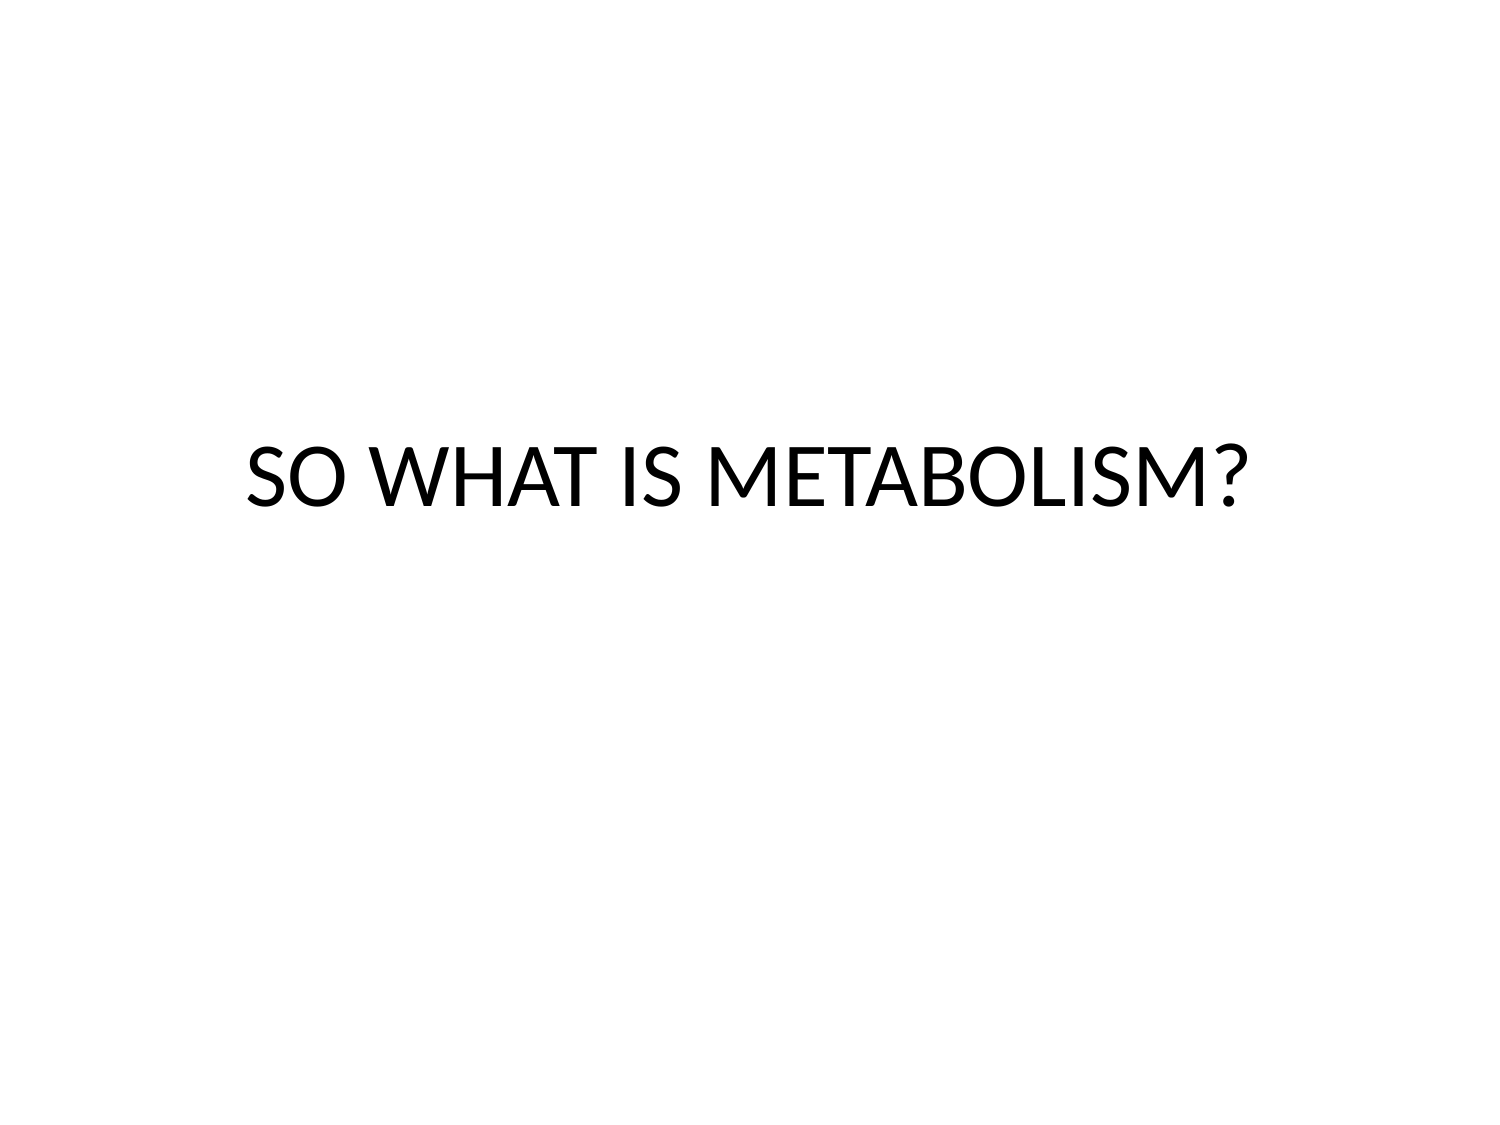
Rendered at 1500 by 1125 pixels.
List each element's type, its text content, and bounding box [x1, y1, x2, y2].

title SO WHAT IS METABOLISM? [112, 349, 1388, 591]
